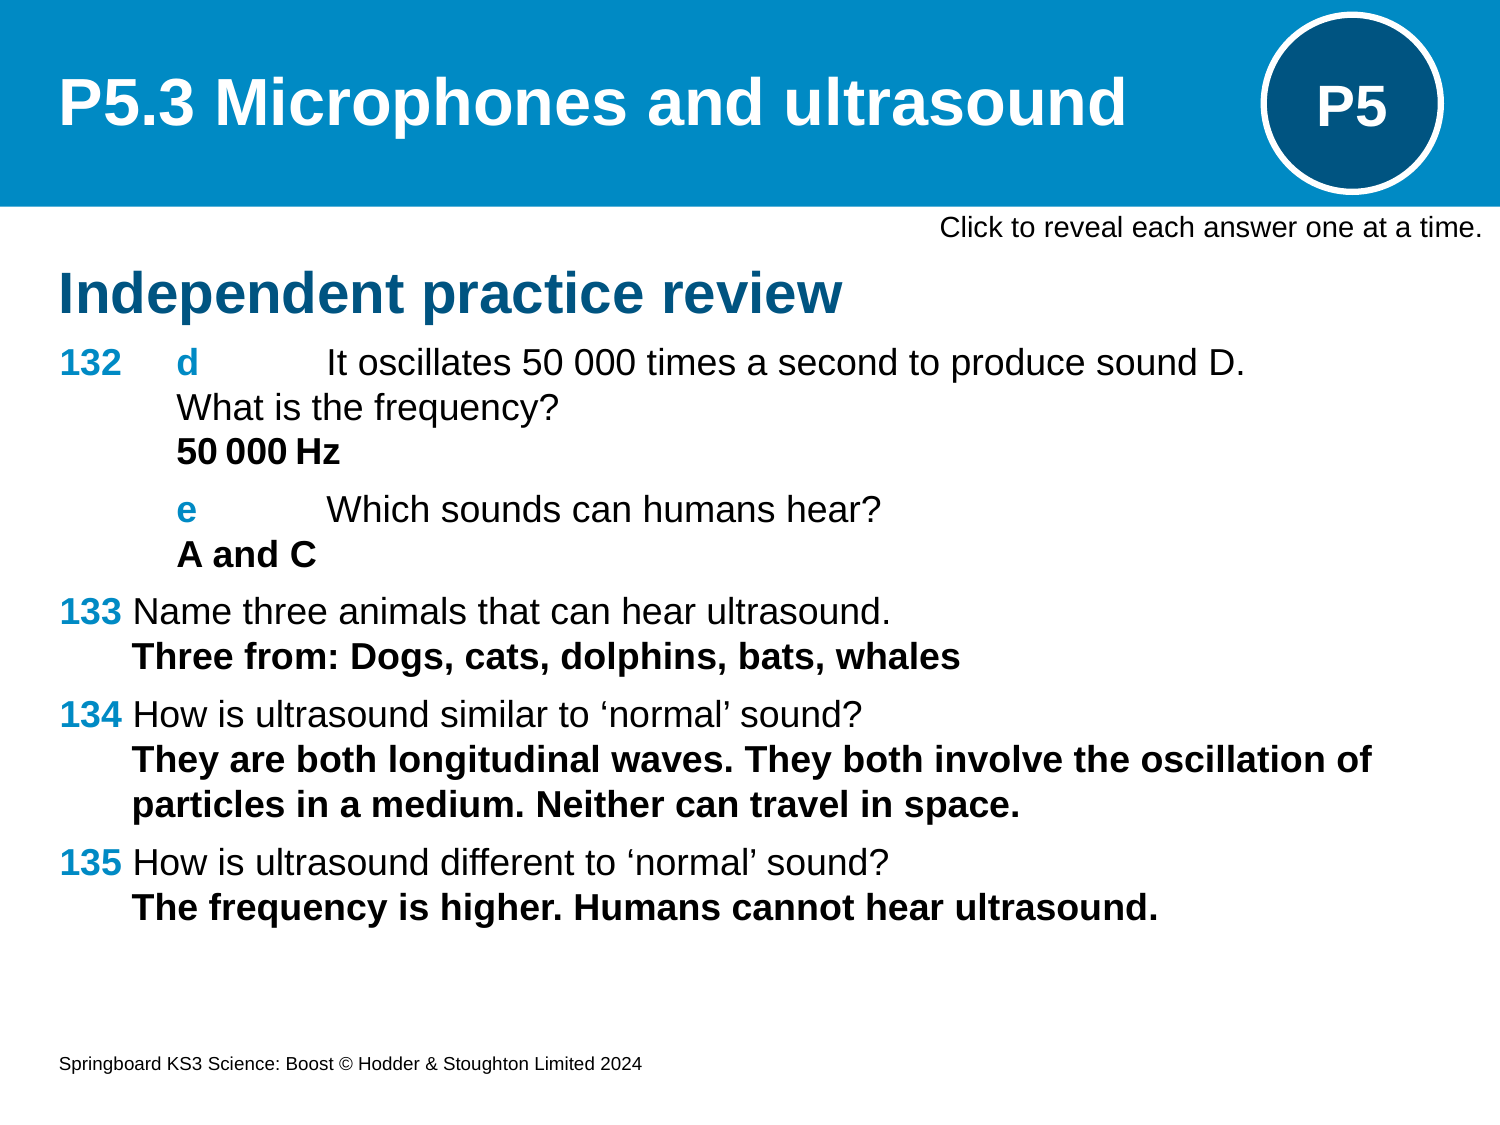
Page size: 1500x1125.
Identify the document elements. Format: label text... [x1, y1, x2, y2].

picture [1283, 162, 1293, 172]
text_box Independent practice review 132 d It oscillates 50 000 times a second to produce sound D. What is the frequency? 50 000 Hz e Which sounds can humans hear? A and C 133 Name three animals that can hear ultrasound. Three from: Dogs, cats, dolphins, bats, whales 134 How is ultrasound similar to ‘normal’ sound? They are both longitudinal waves. They both involve the oscillation of particles in a medium. Neither can travel in space. 135 How is ultrasound different to ‘normal’ sound? The frequency is higher. Humans cannot hear ultrasound. [58, 247, 1441, 1034]
footer Springboard KS3 Science: Boost © Hodder & Stoughton Limited 2024 [59, 1034, 680, 1094]
picture [1411, 34, 1421, 44]
text_box P5 [1262, 13, 1442, 193]
title P5.3 Microphones and ultrasound [59, 0, 1240, 207]
text_box Click to reveal each answer one at a time. [935, 208, 1489, 244]
